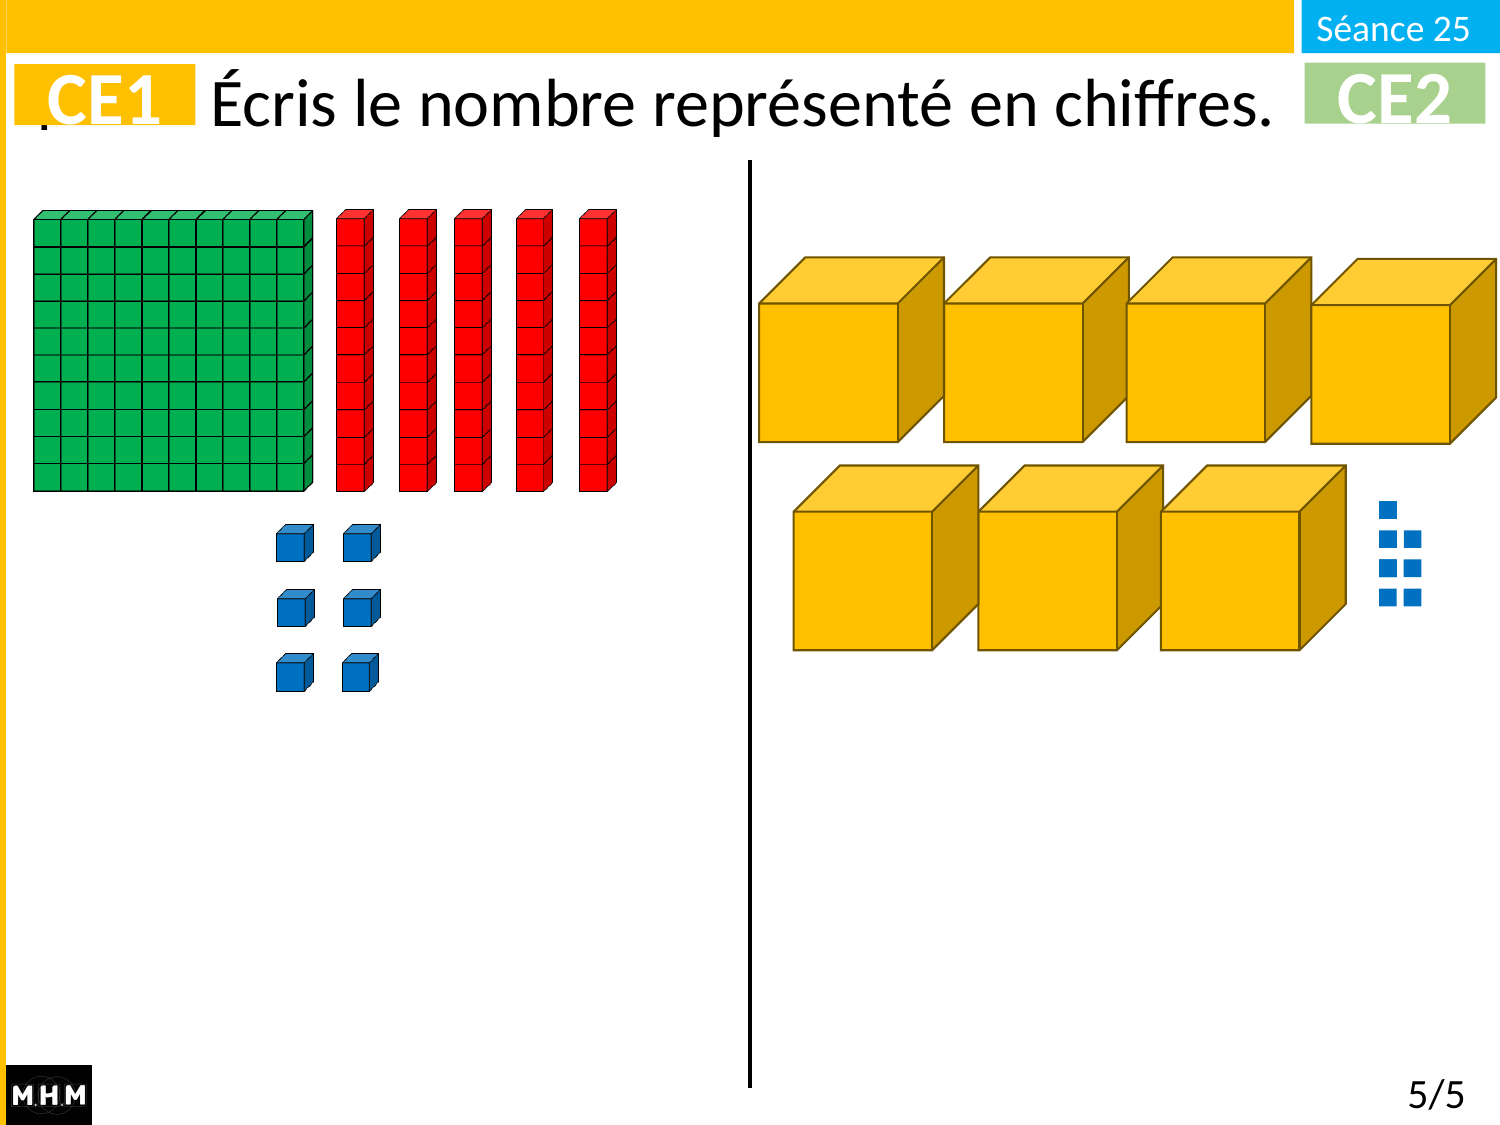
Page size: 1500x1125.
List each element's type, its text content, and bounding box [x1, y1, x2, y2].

text_box [943, 256, 1130, 444]
list 5/5 [1373, 1064, 1500, 1125]
picture [340, 587, 383, 628]
text_box CE2 [1303, 62, 1487, 125]
picture [273, 522, 316, 563]
text_box [1159, 464, 1347, 652]
text_box [1378, 529, 1398, 549]
picture [6, 1065, 92, 1125]
text_box [1403, 588, 1422, 607]
picture [273, 651, 316, 693]
picture [334, 207, 377, 494]
picture [513, 207, 556, 494]
text_box [1378, 500, 1398, 520]
text_box [1310, 257, 1498, 445]
text_box [1378, 558, 1398, 578]
picture [397, 207, 440, 494]
text_box CE1 [13, 63, 196, 126]
text_box [792, 464, 980, 652]
picture [274, 587, 317, 628]
text_box [1125, 256, 1313, 444]
text_box [758, 256, 946, 444]
picture [577, 207, 620, 494]
picture [340, 522, 383, 563]
text_box [1403, 558, 1422, 578]
text_box [1403, 529, 1422, 549]
picture [29, 207, 315, 494]
title Écris le nombre représenté en chiffres. [96, 60, 1391, 150]
text_box [1378, 588, 1398, 607]
text_box [977, 464, 1165, 652]
picture [452, 207, 495, 494]
picture [338, 651, 381, 693]
